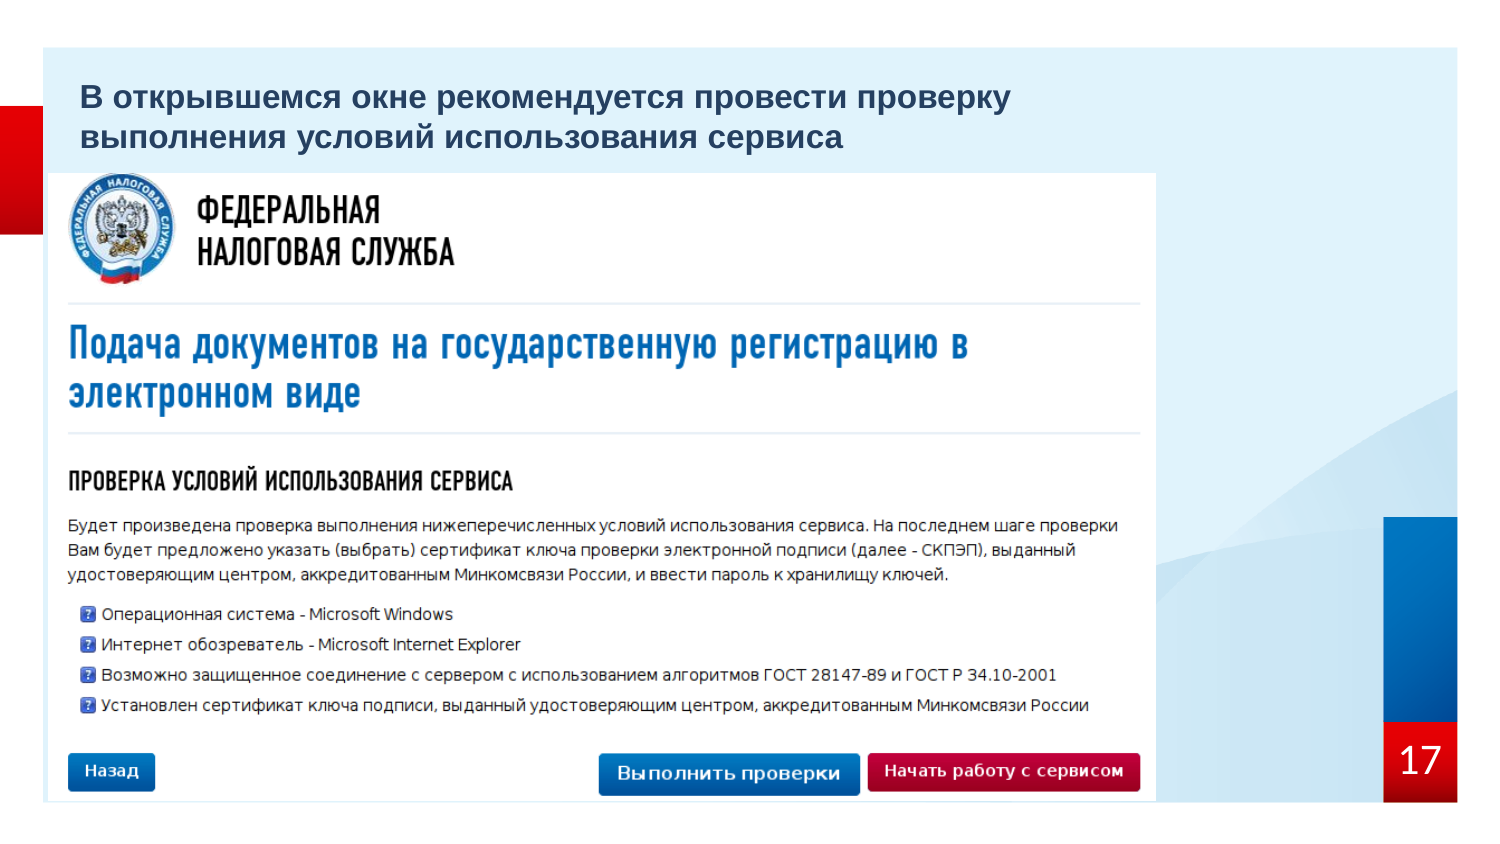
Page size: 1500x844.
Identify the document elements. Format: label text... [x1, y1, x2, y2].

text_box В открывшемся окне рекомендуется провести проверку выполнения условий использования сервиса [64, 67, 1125, 162]
slide_number 17 [1378, 721, 1462, 806]
picture [0, 0, 1500, 844]
